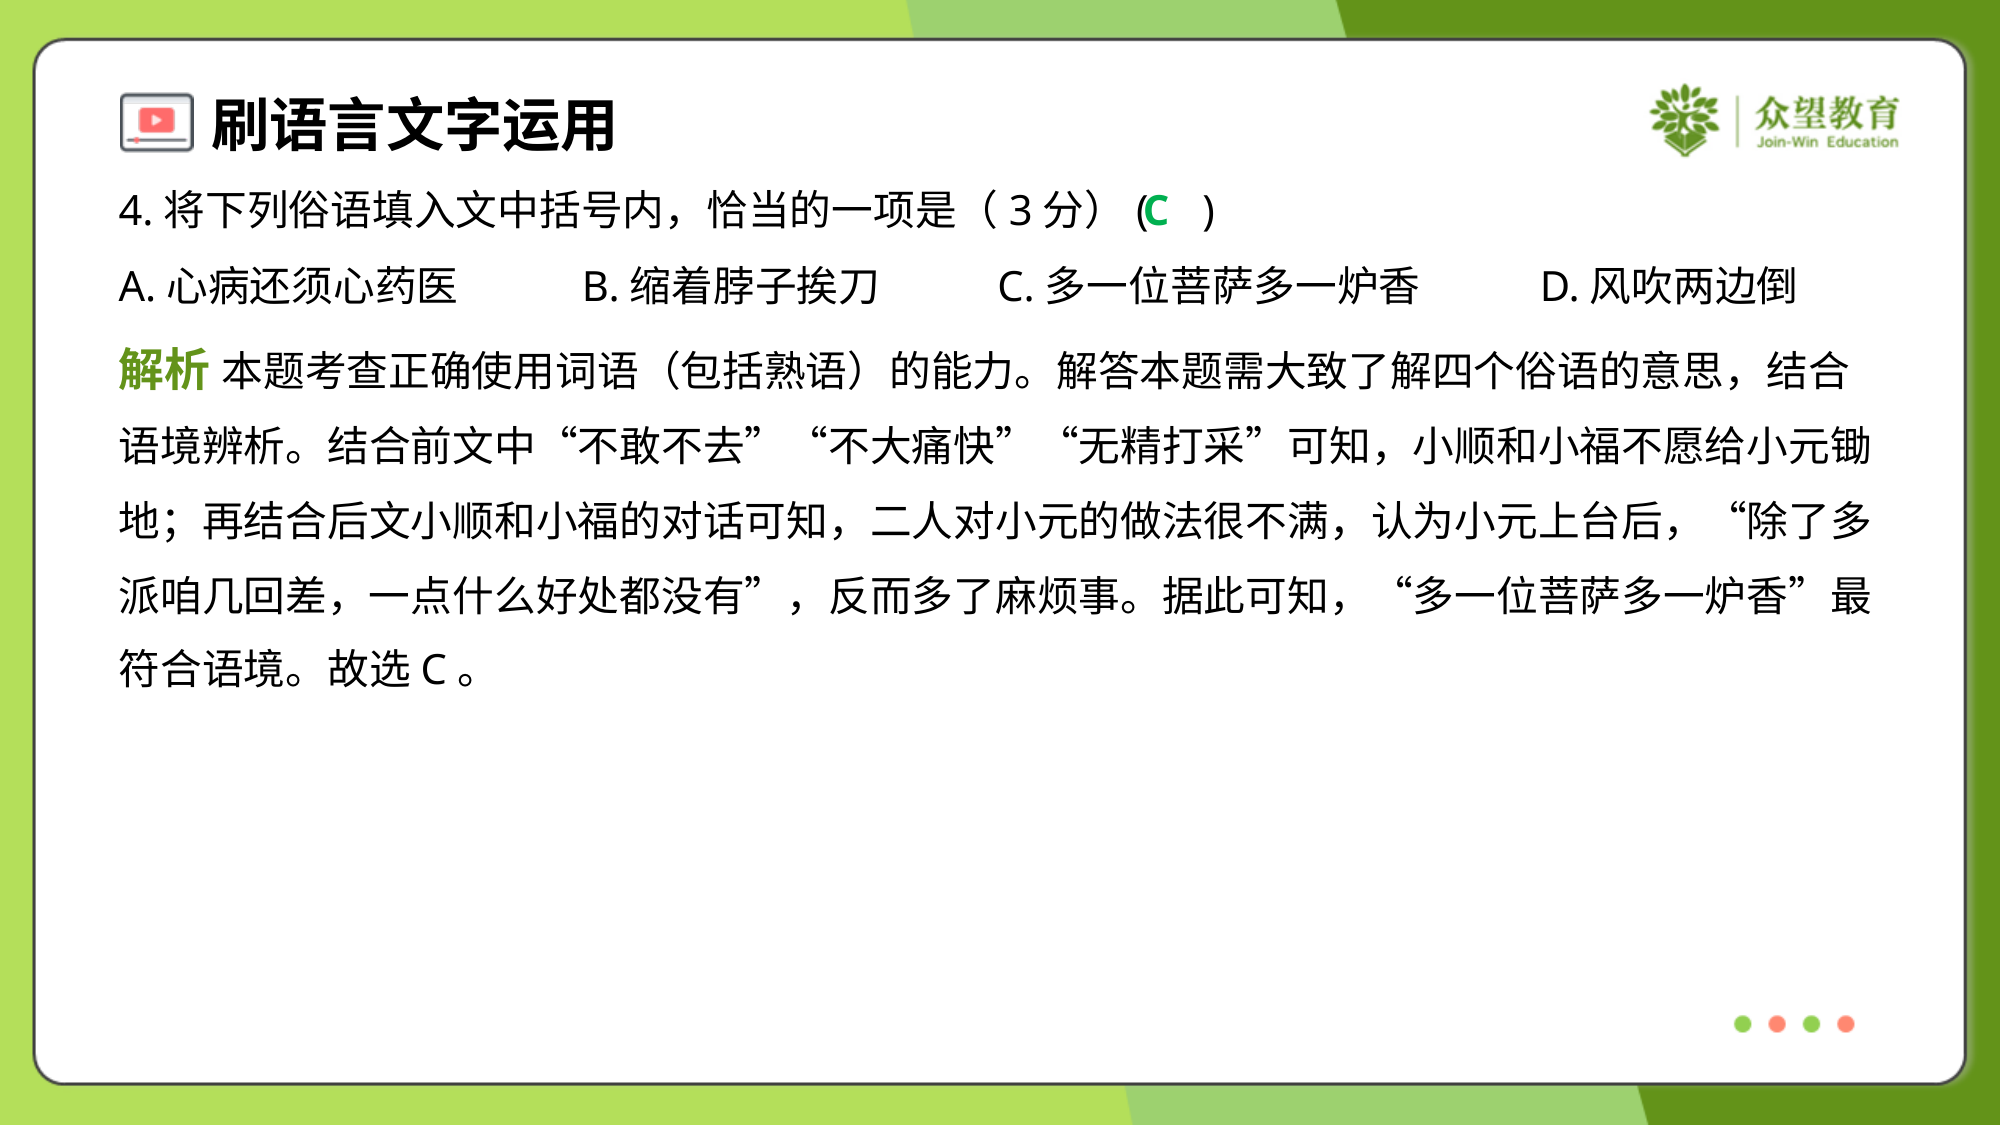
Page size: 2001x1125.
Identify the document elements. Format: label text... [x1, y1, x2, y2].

picture [0, 0, 2000, 1125]
text_box 4.将下列俗语填入文中括号内，恰当的一项是（3分）( ) [1186, 158, 1883, 226]
text_box A.心病还须心药医 B.缩着脖子挨刀 C.多一位菩萨多一炉香 D.风吹两边倒 [118, 234, 1883, 302]
text_box 解析 本题考查正确使用词语（包括熟语）的能力。解答本题需大致了解四个俗语的意思，结合 语境辨析。结合前文中“不敢不去”“不大痛快”“无精打采”可知，小顺和小福不愿给小元锄 地；再结合后文小顺和小福的对话可知，二人对小元的做法很不满，认为小元上台后，“除了多 派咱几回差，一点什么好处都没有”，反而多了麻烦事。据此可知，“多一位菩萨多一炉香”最 符合语境。故选C。 [118, 318, 1883, 686]
text_box 4.将下列俗语填入文中括号内，恰当的一项是（3分）( ) [118, 158, 1127, 226]
text_box C [1127, 158, 1186, 226]
